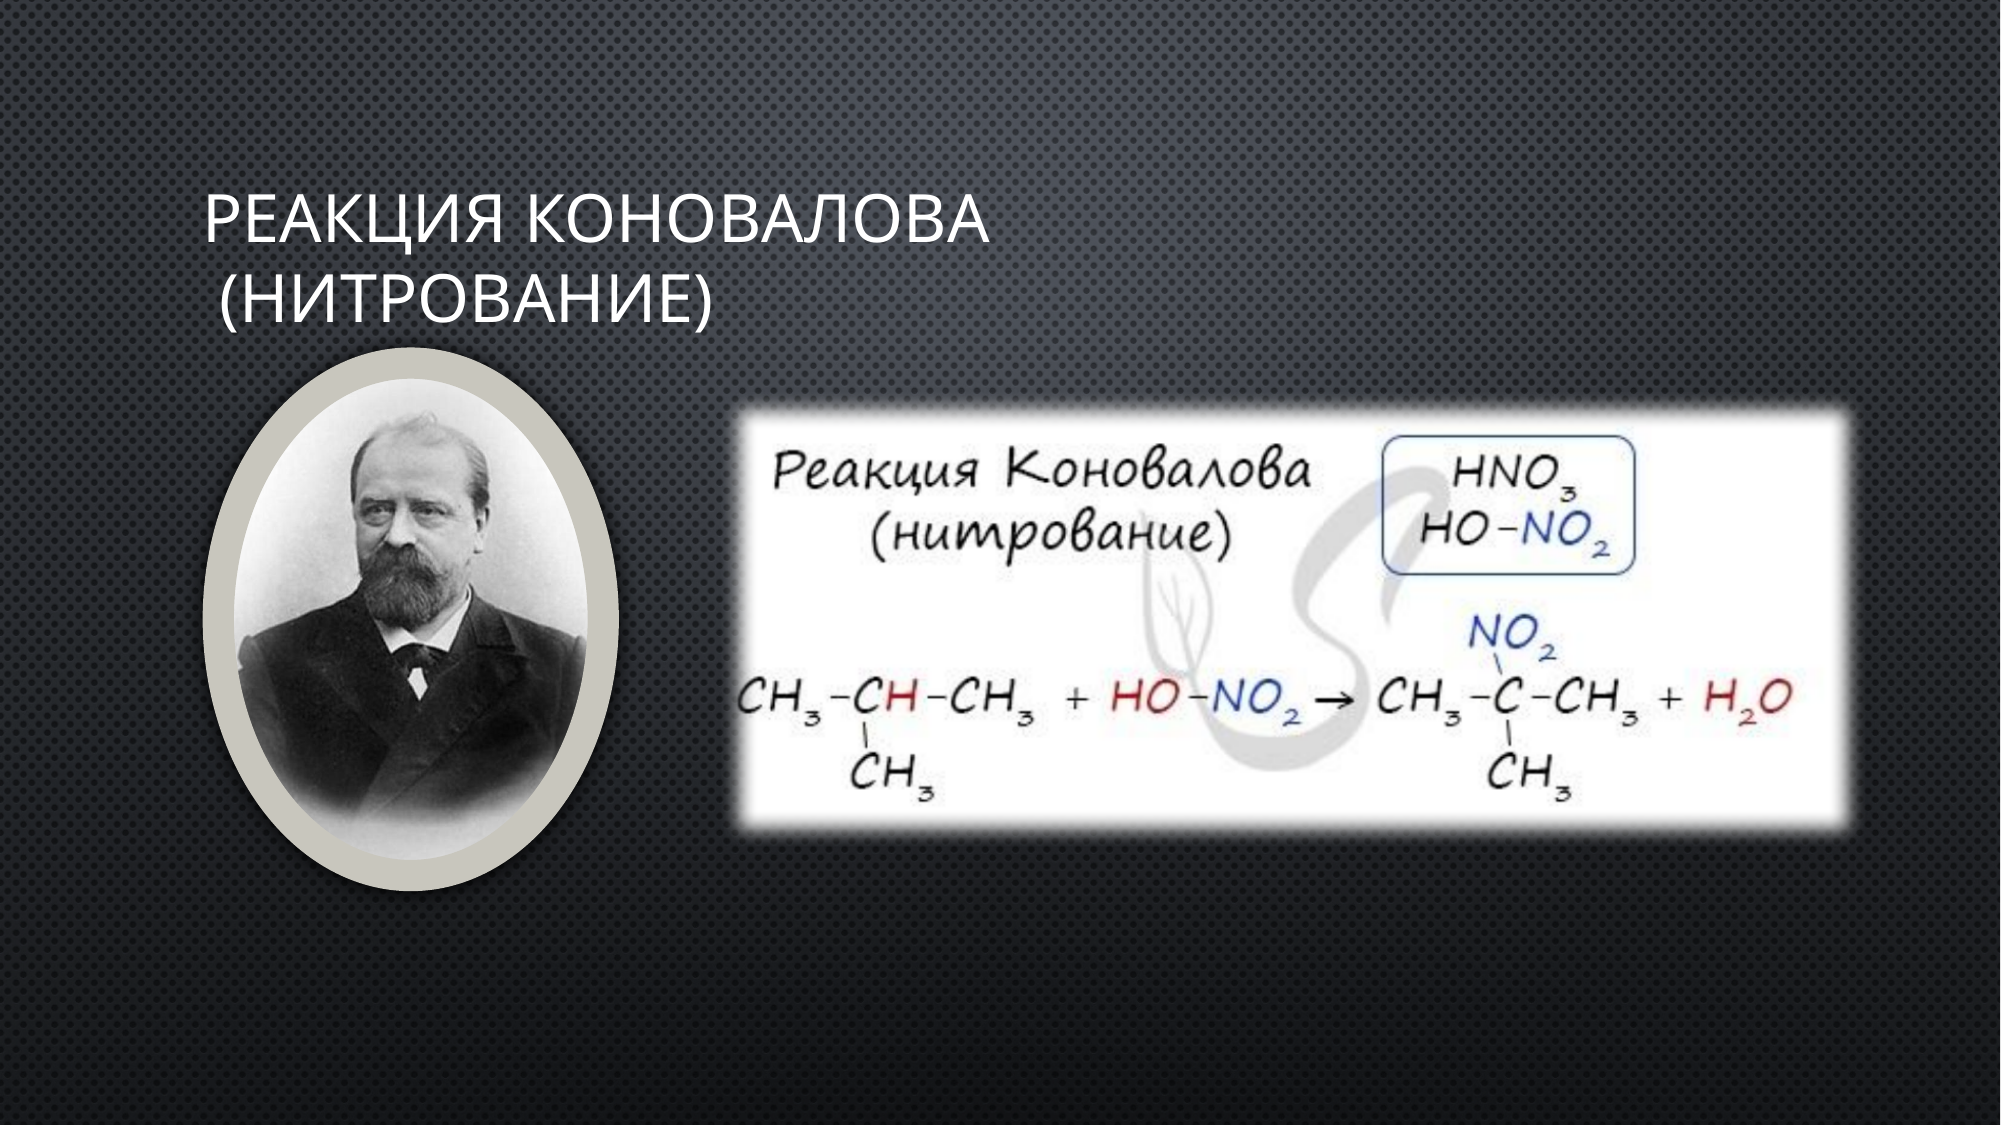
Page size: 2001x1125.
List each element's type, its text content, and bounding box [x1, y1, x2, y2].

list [218, 362, 604, 876]
picture [721, 392, 1867, 847]
title Реакция Коновалова (нитрование) [187, 99, 1813, 413]
